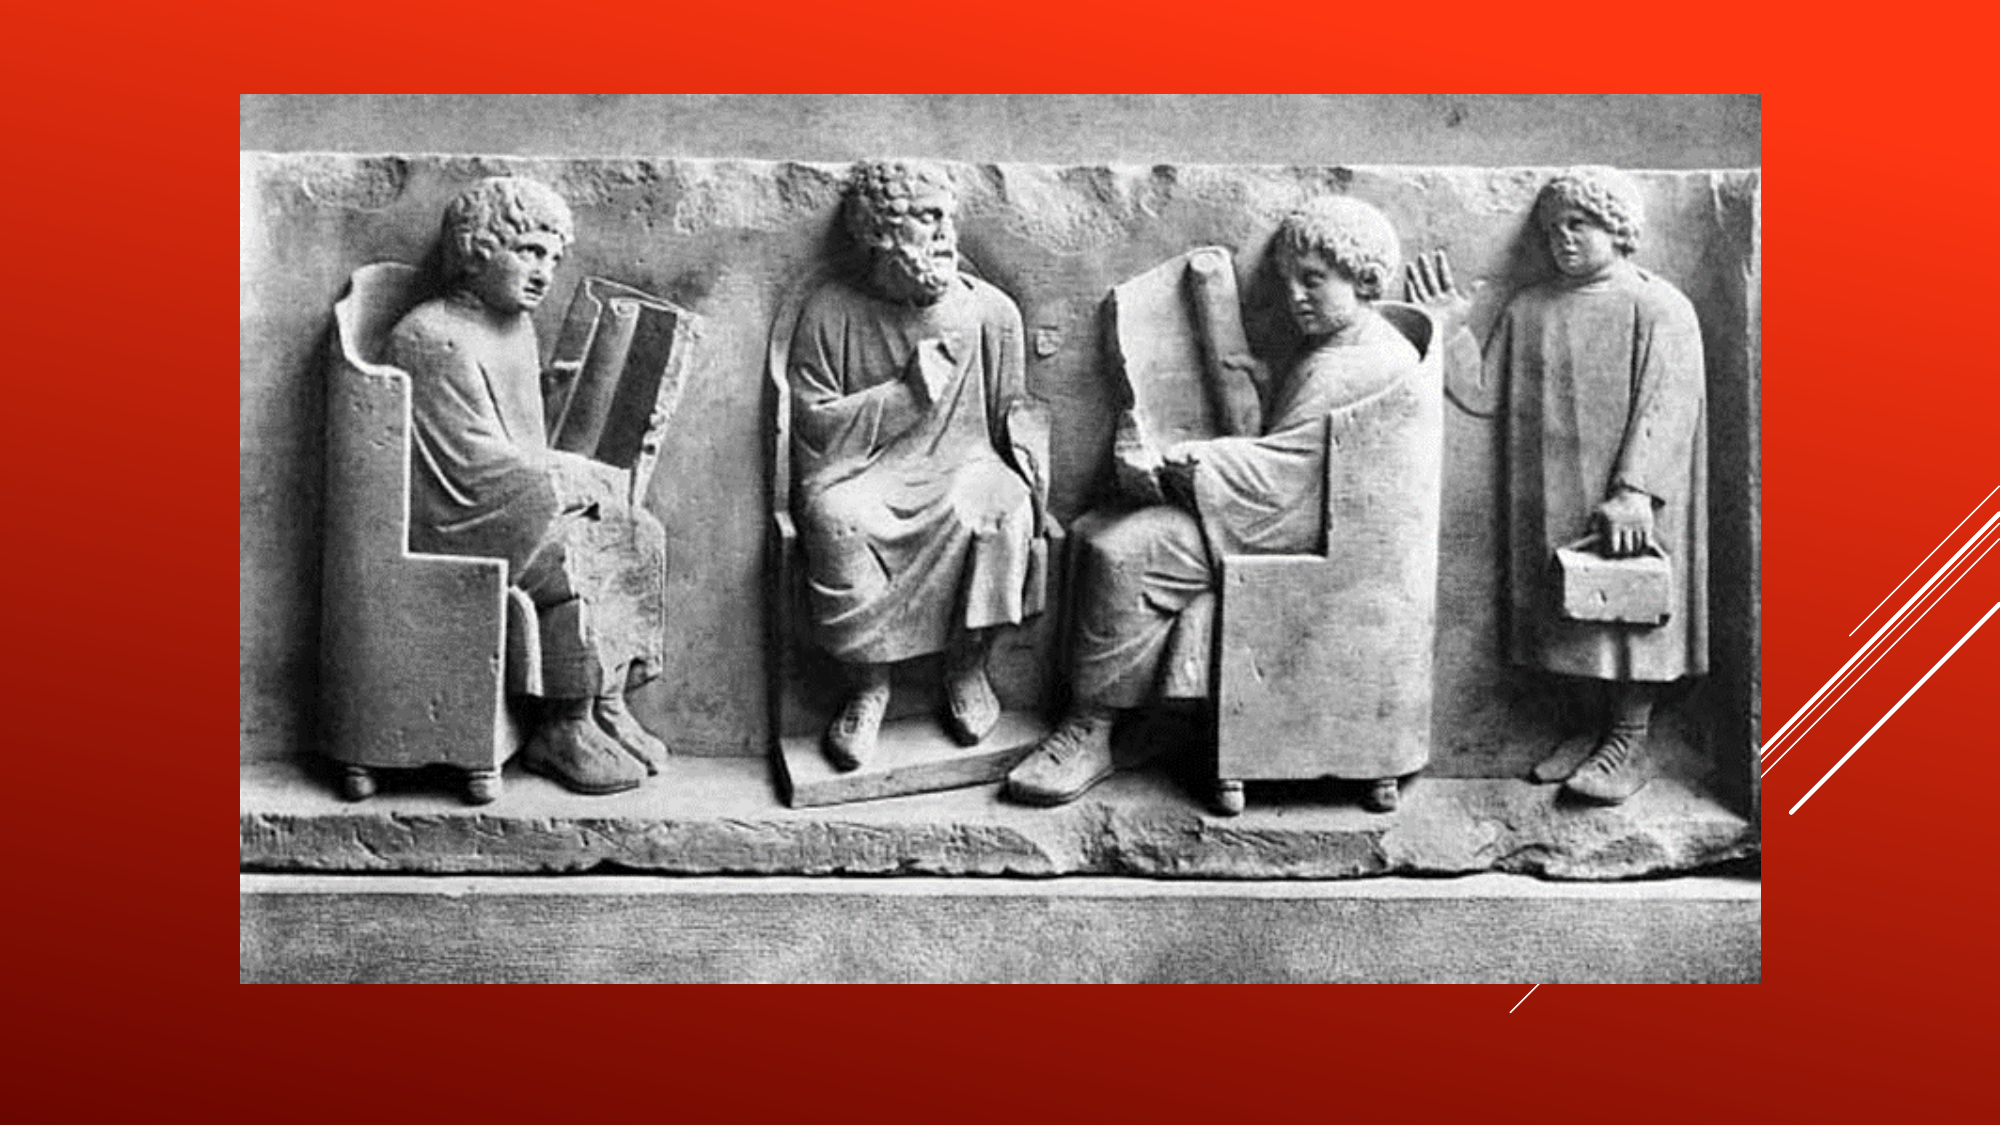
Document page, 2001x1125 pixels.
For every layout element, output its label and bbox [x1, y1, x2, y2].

list [239, 94, 1761, 984]
